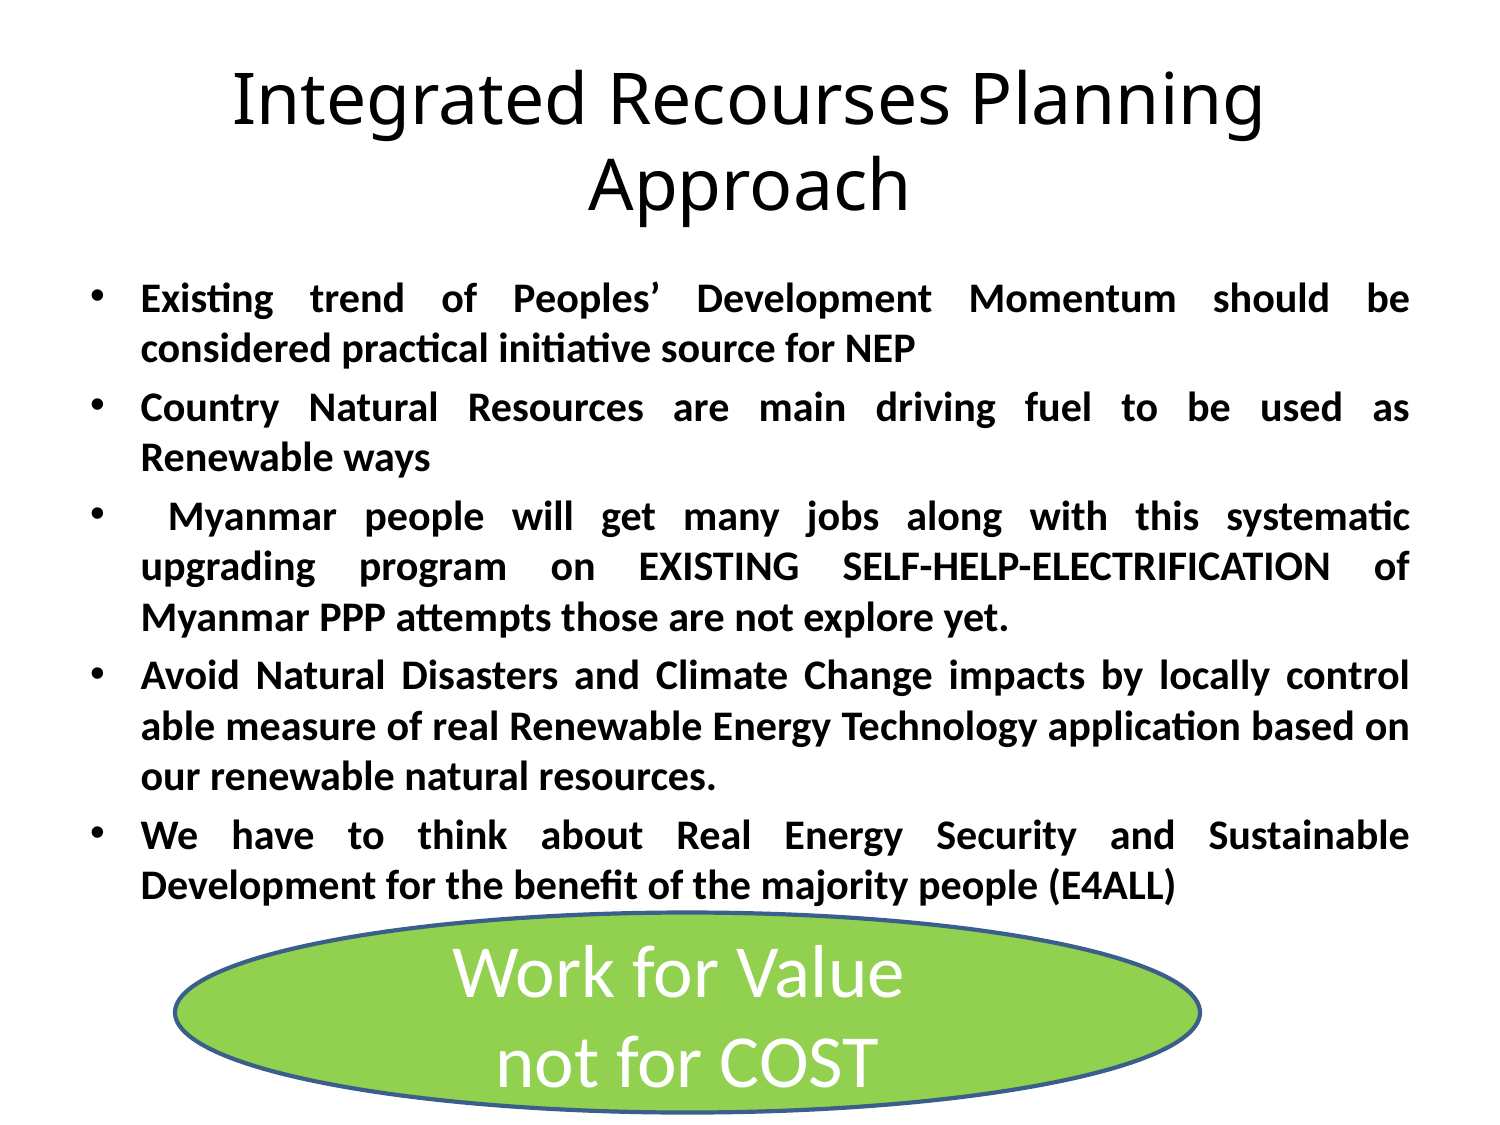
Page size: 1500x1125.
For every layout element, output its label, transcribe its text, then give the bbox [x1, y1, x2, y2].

list Existing trend of Peoples’ Development Momentum should be considered practical initiative source for NEP Country Natural Resources are main driving fuel to be used as Renewable ways Myanmar people will get many jobs along with this systematic upgrading program on EXISTING SELF-HELP-ELECTRIFICATION of Myanmar PPP attempts those are not explore yet. Avoid Natural Disasters and Climate Change impacts by locally control able measure of real Renewable Energy Technology application based on our renewable natural resources. We have to think about Real Energy Security and Sustainable Development for the benefit of the majority people (E4ALL) [75, 262, 1425, 925]
text_box Work for Value not for COST [172, 910, 1203, 1115]
title Integrated Recourses Planning Approach [75, 45, 1425, 233]
